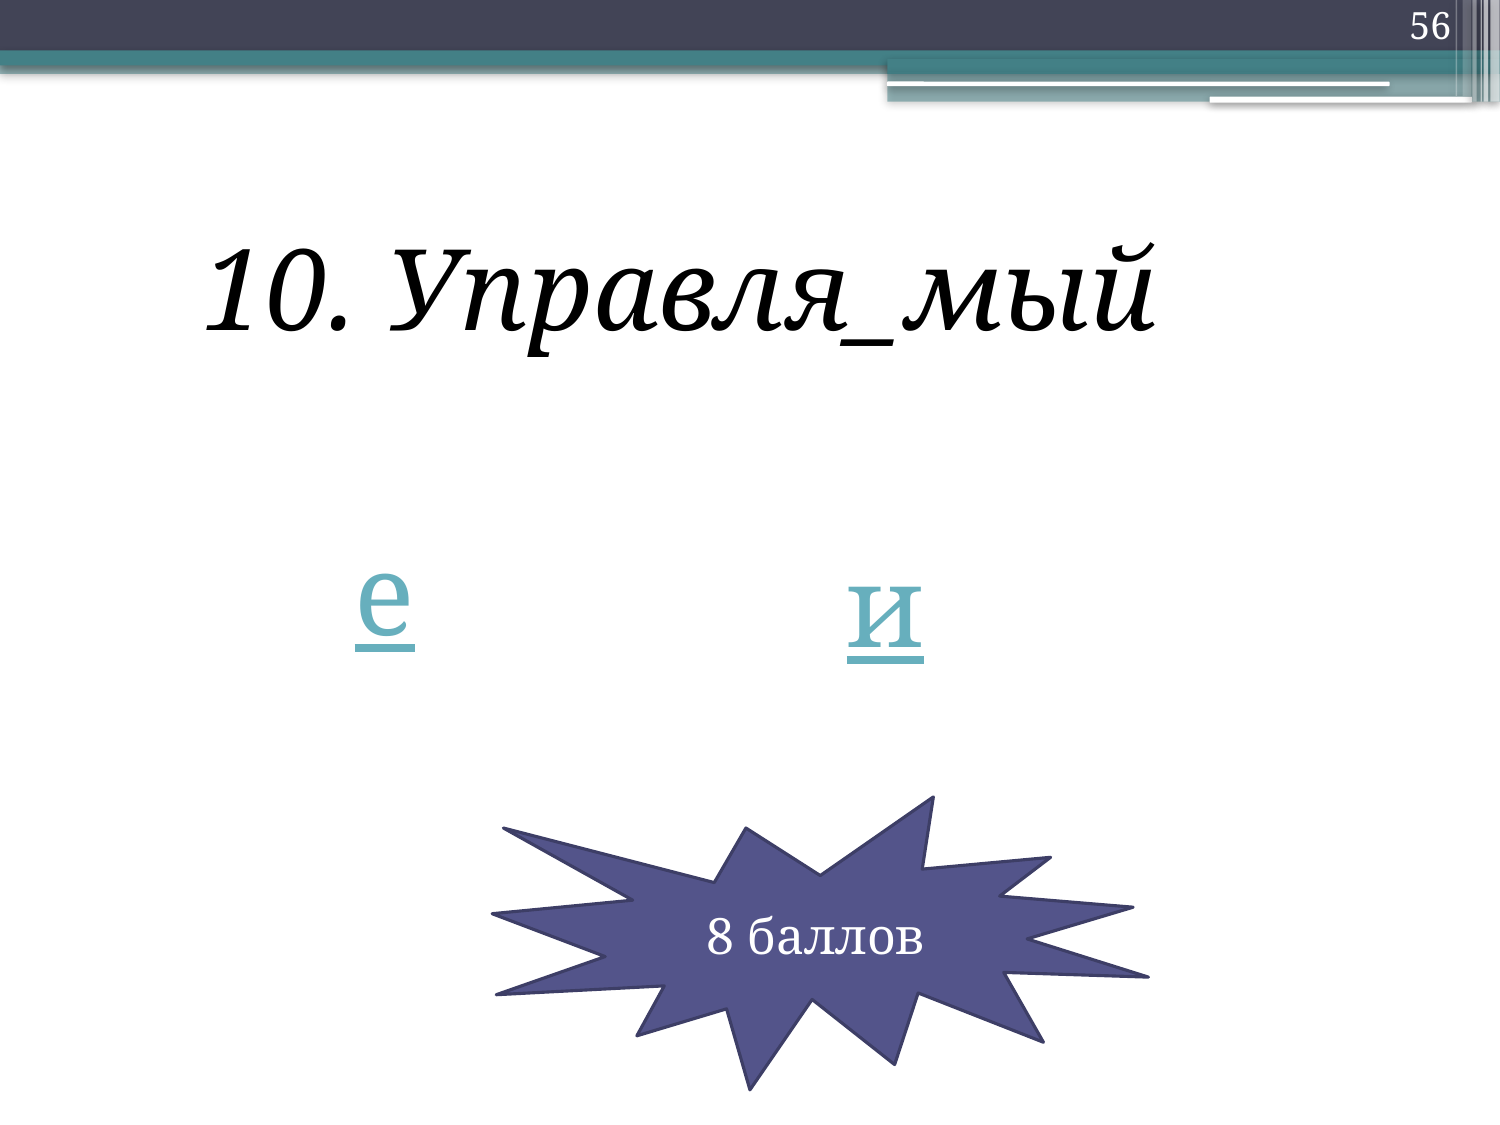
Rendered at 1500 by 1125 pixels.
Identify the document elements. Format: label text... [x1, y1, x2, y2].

text_box 10. Управля_мый [187, 210, 1348, 361]
text_box и [832, 527, 1079, 696]
text_box 8 баллов [490, 795, 1150, 1092]
slide_number 56 [1341, 0, 1466, 61]
text_box е [339, 515, 528, 684]
